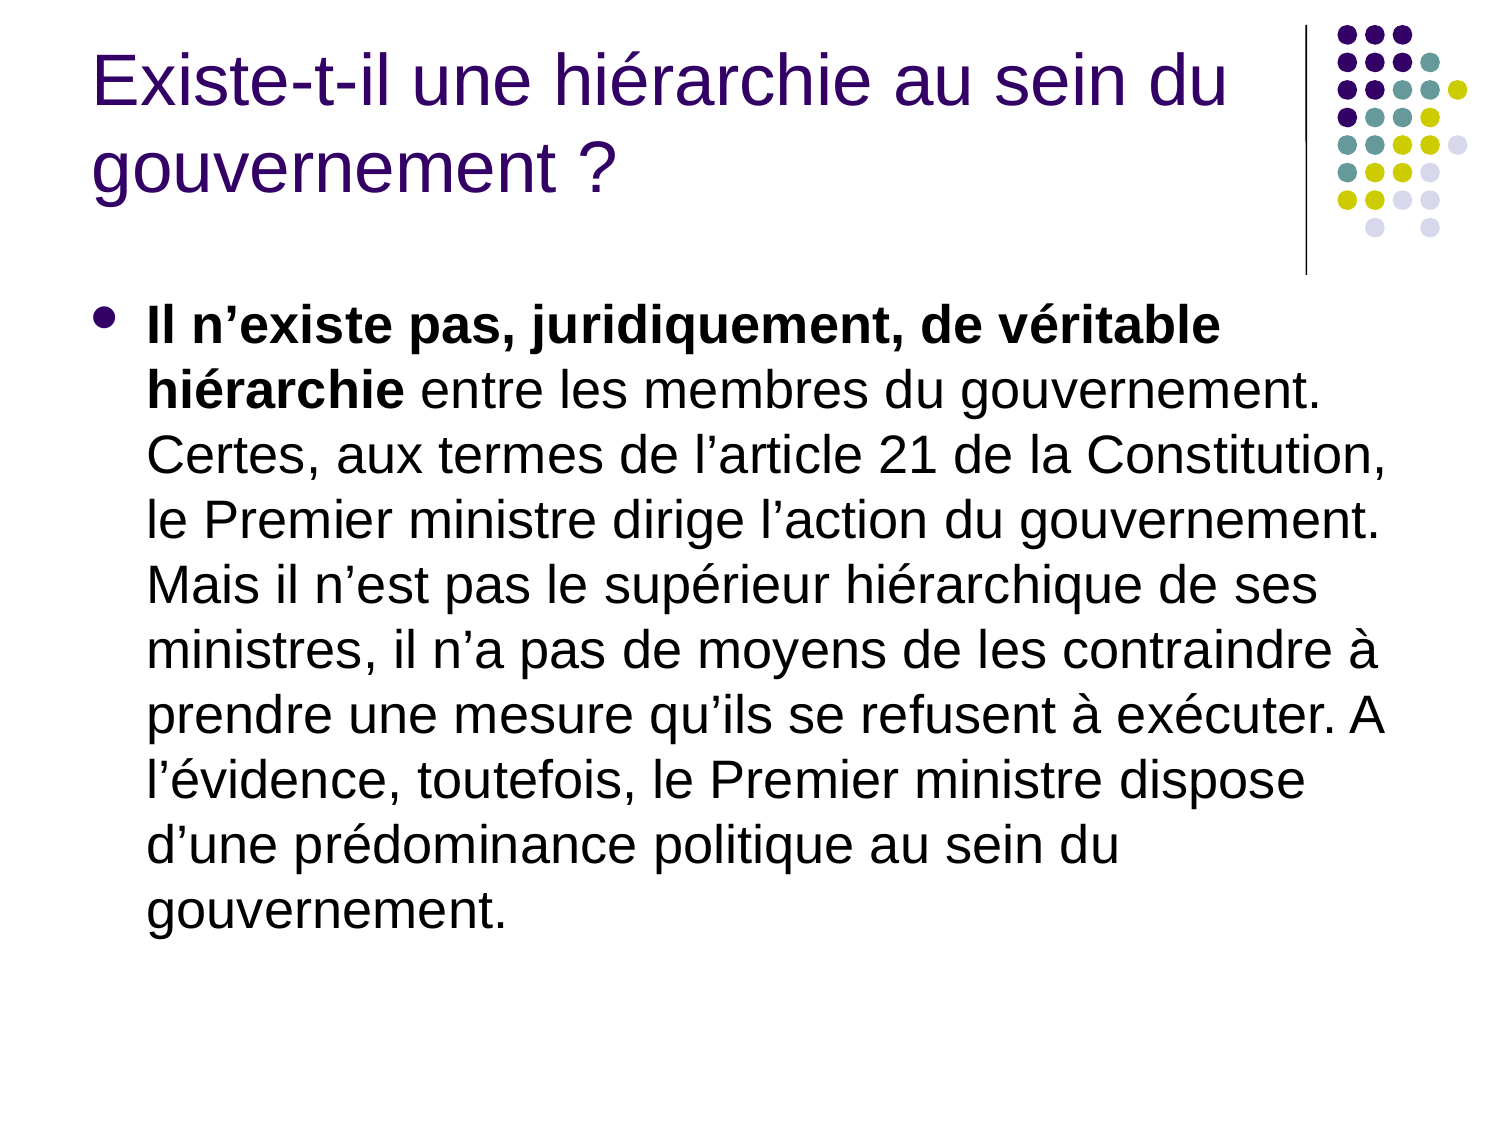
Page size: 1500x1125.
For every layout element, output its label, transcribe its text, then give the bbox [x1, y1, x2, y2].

title Existe-t-il une hiérarchie au sein du gouvernement ? [76, 89, 1315, 281]
list Il n’existe pas, juridiquement, de véritable hiérarchie entre les membres du gouvernement. Certes, aux termes de l’article 21 de la Constitution, le Premier ministre dirige l’action du gouvernement. Mais il n’est pas le supérieur hiérarchique de ses ministres, il n’a pas de moyens de les contraindre à prendre une mesure qu’ils se refusent à exécuter. A l’évidence, toutefois, le Premier ministre dispose d’une prédominance politique au sein du gouvernement. [74, 281, 1426, 1006]
